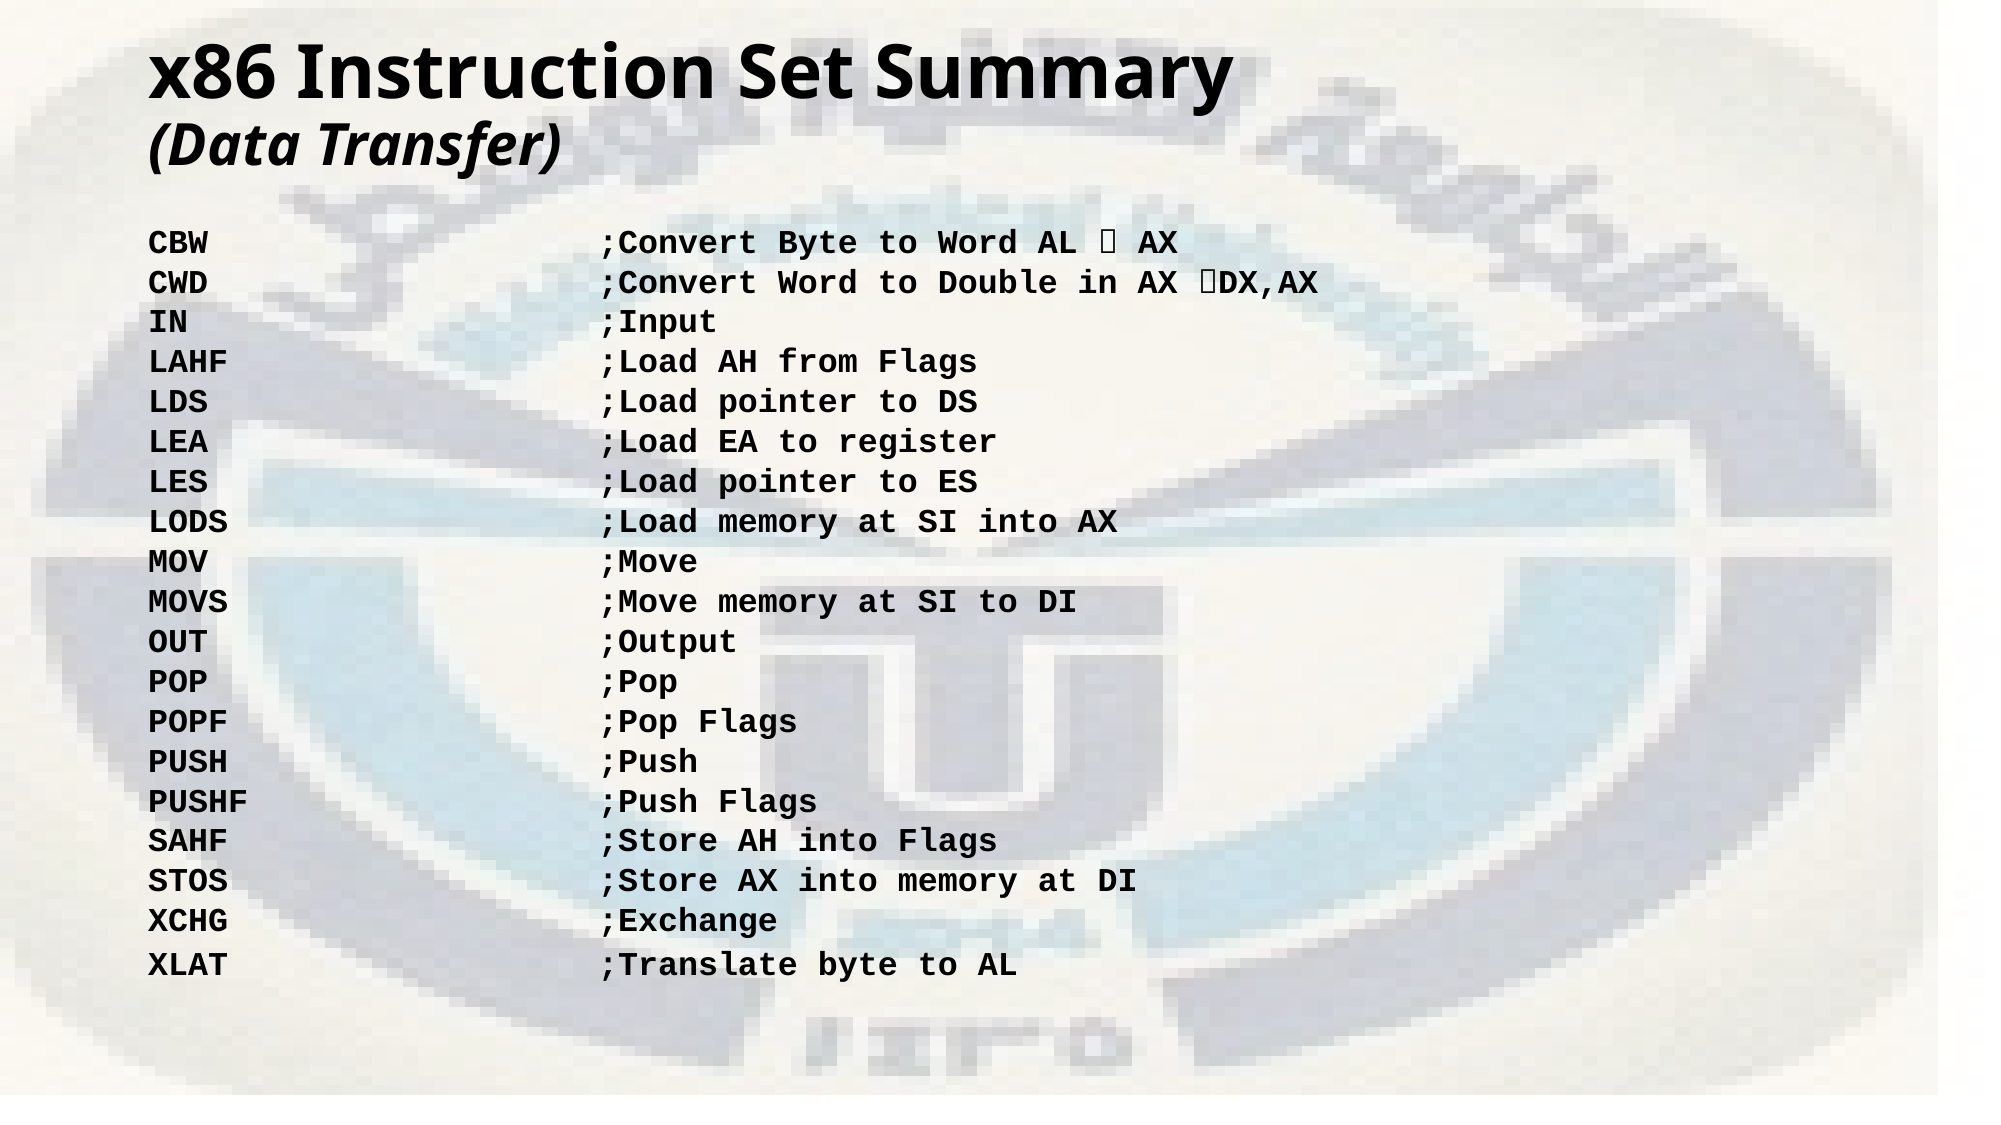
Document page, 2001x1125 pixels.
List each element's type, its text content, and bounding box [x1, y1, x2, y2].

text_box Label Operator Operand[s] ;Comment INIT: mov ax, bx ; Copy contents of bx into ax Label - INIT: Operator - mov Operands - ax and bx Comment - alphanumeric string between ; and \n Not case sensitive Unlike other assemblers, destination operand is first mov is the mnemonic that the assembler translates into an opcode [0, 0, 2000, 1125]
title x86 Instruction Set Summary (Data Transfer) [133, 24, 1834, 188]
text_box CBW ;Convert Byte to Word AL  AX CWD ;Convert Word to Double in AX DX,AX IN ;Input LAHF ;Load AH from Flags LDS ;Load pointer to DS LEA ;Load EA to register LES ;Load pointer to ES LODS ;Load memory at SI into AX MOV ;Move MOVS ;Move memory at SI to DI OUT ;Output POP ;Pop POPF ;Pop Flags PUSH ;Push PUSHF ;Push Flags SAHF ;Store AH into Flags STOS ;Store AX into memory at DI XCHG ;Exchange XLAT ;Translate byte to AL [133, 212, 1789, 991]
